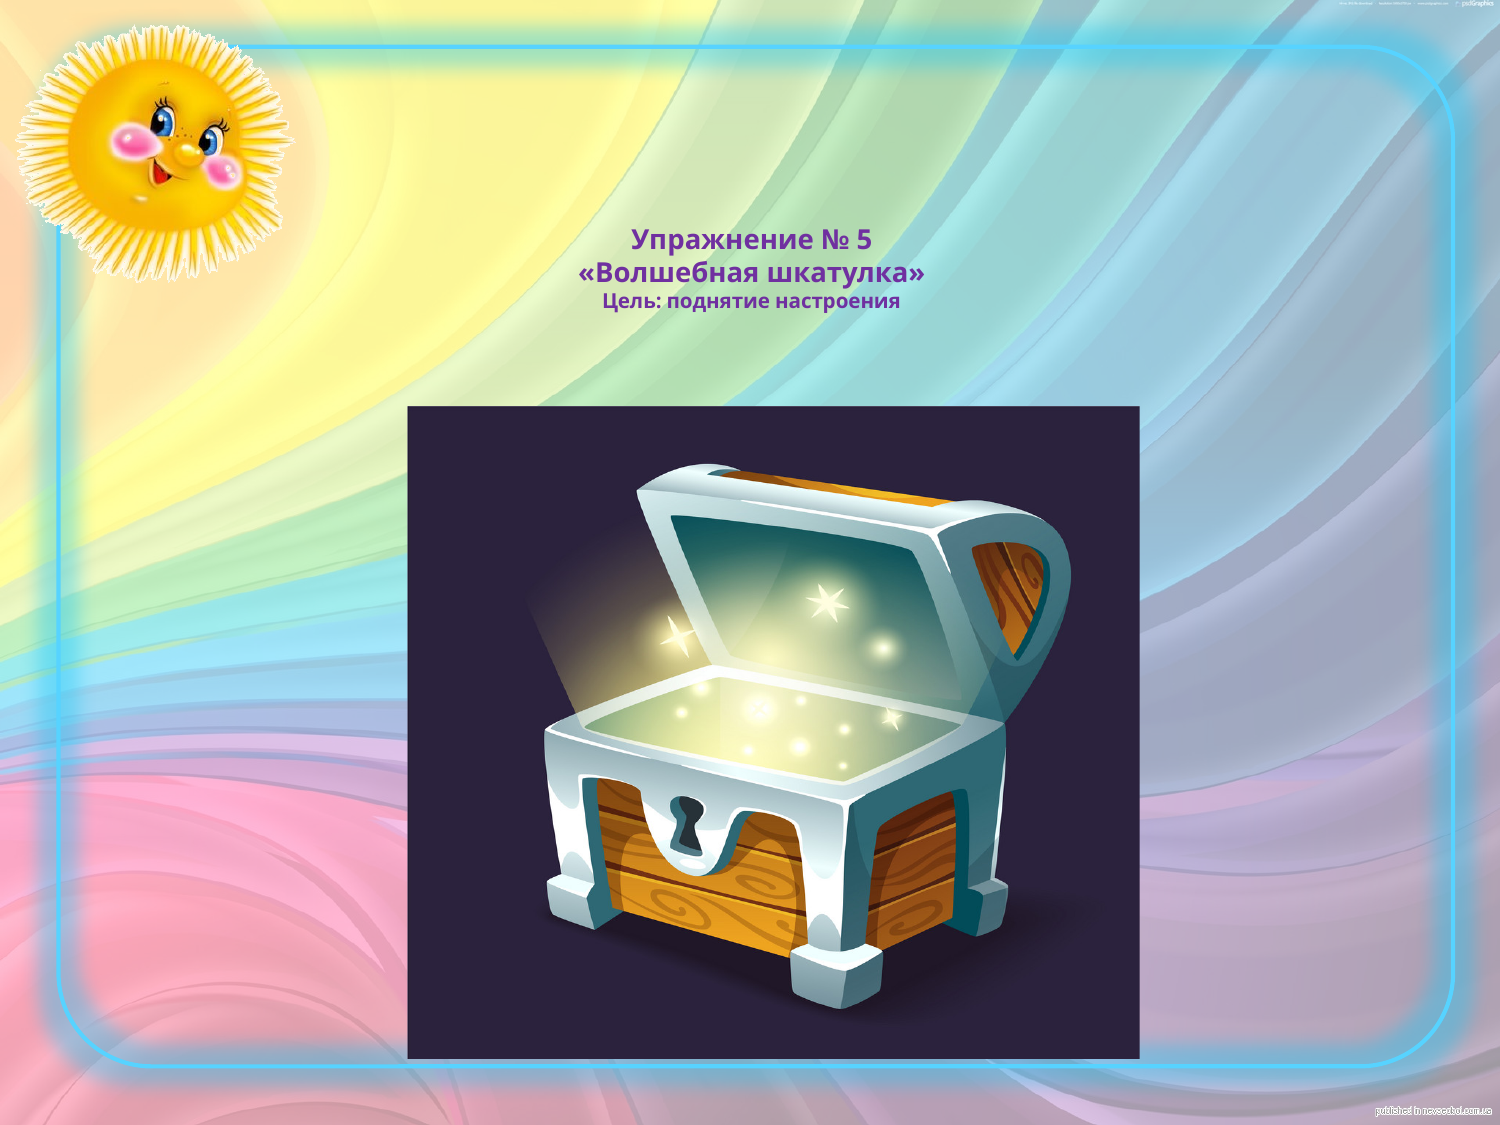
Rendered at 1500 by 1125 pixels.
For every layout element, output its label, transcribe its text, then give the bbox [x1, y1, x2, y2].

title Упражнение № 5 «Волшебная шкатулка» Цель: поднятие настроения [76, 172, 1427, 361]
picture [407, 406, 1140, 1059]
picture [11, 11, 340, 340]
